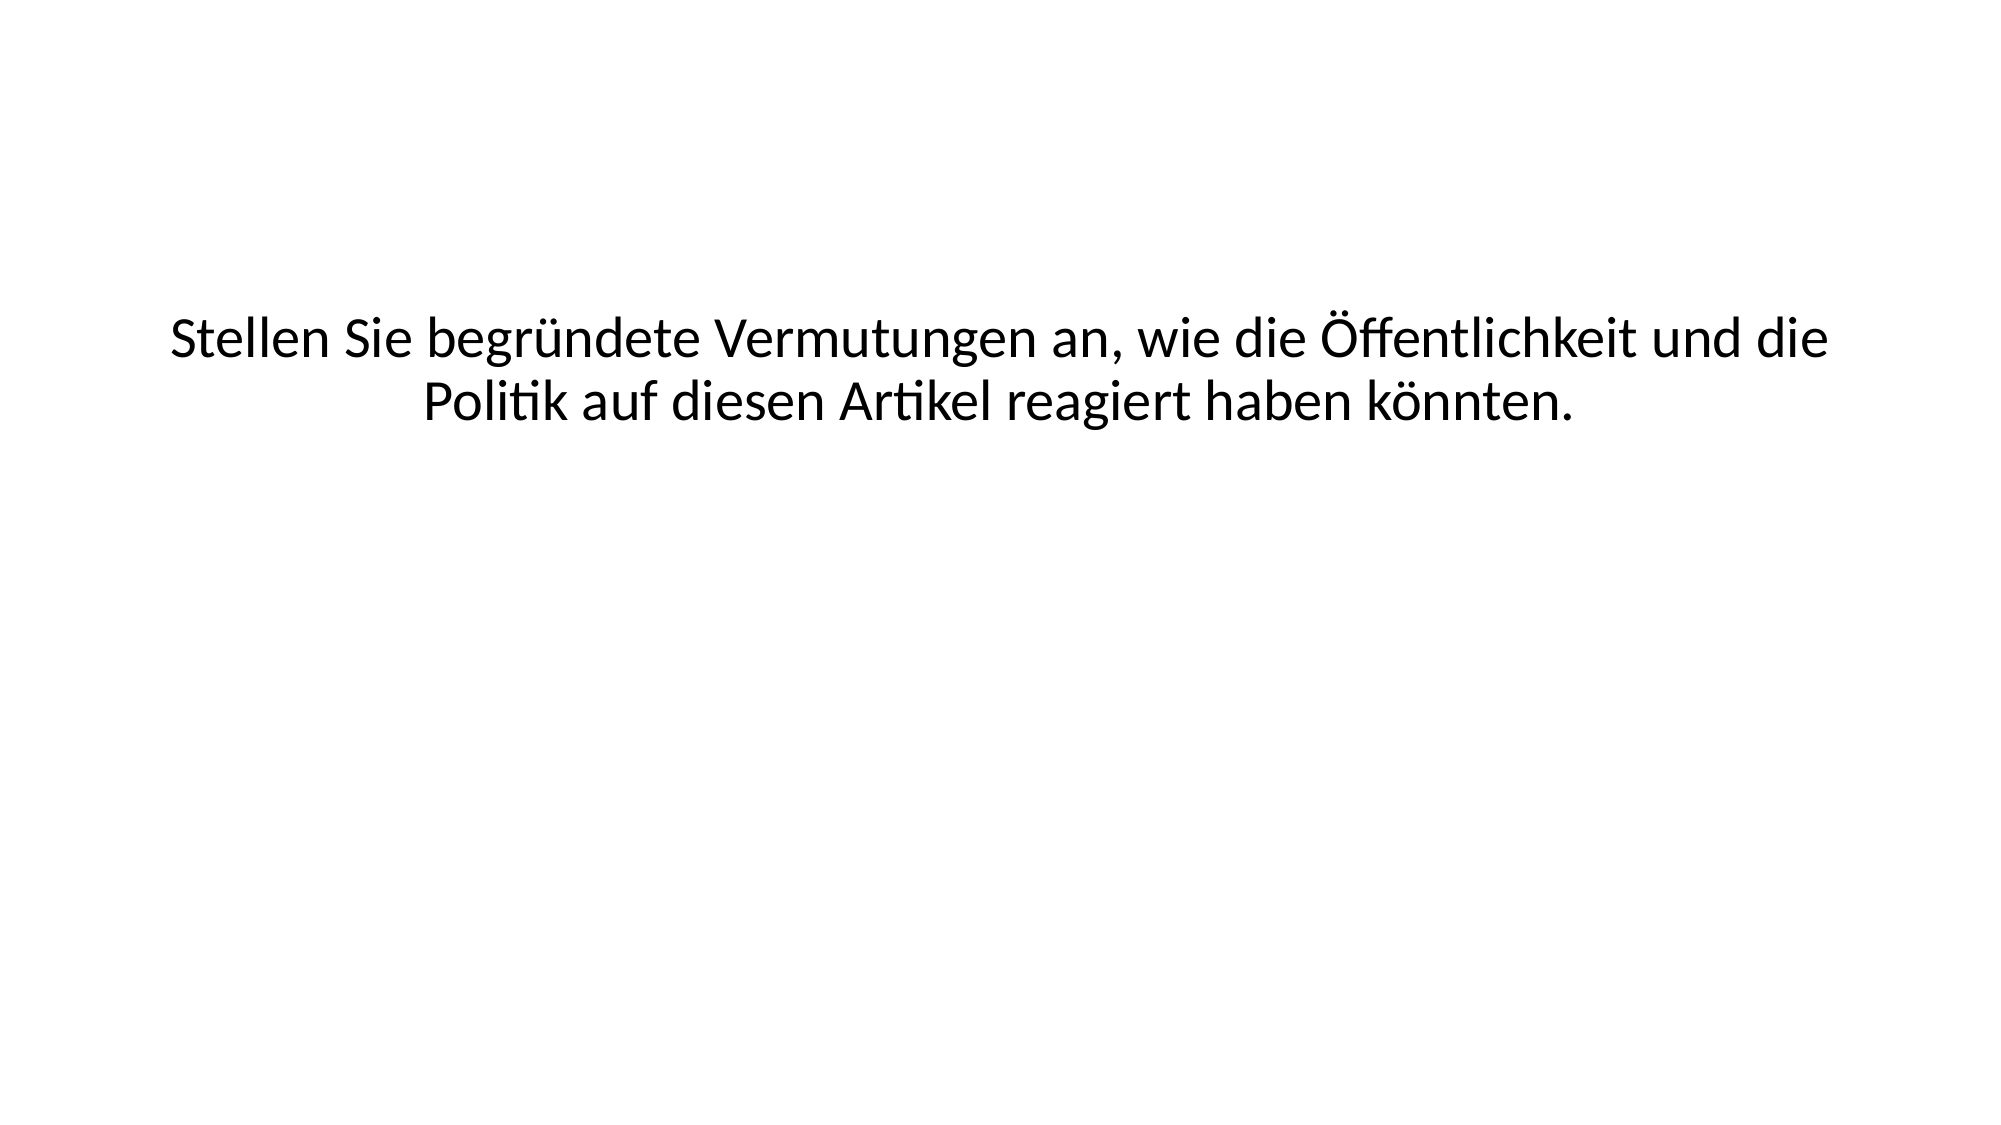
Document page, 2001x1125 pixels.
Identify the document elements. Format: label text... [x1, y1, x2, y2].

list Stellen Sie begründete Vermutungen an, wie die Öffentlichkeit und die Politik auf diesen Artikel reagiert haben könnten. [137, 299, 1863, 1014]
